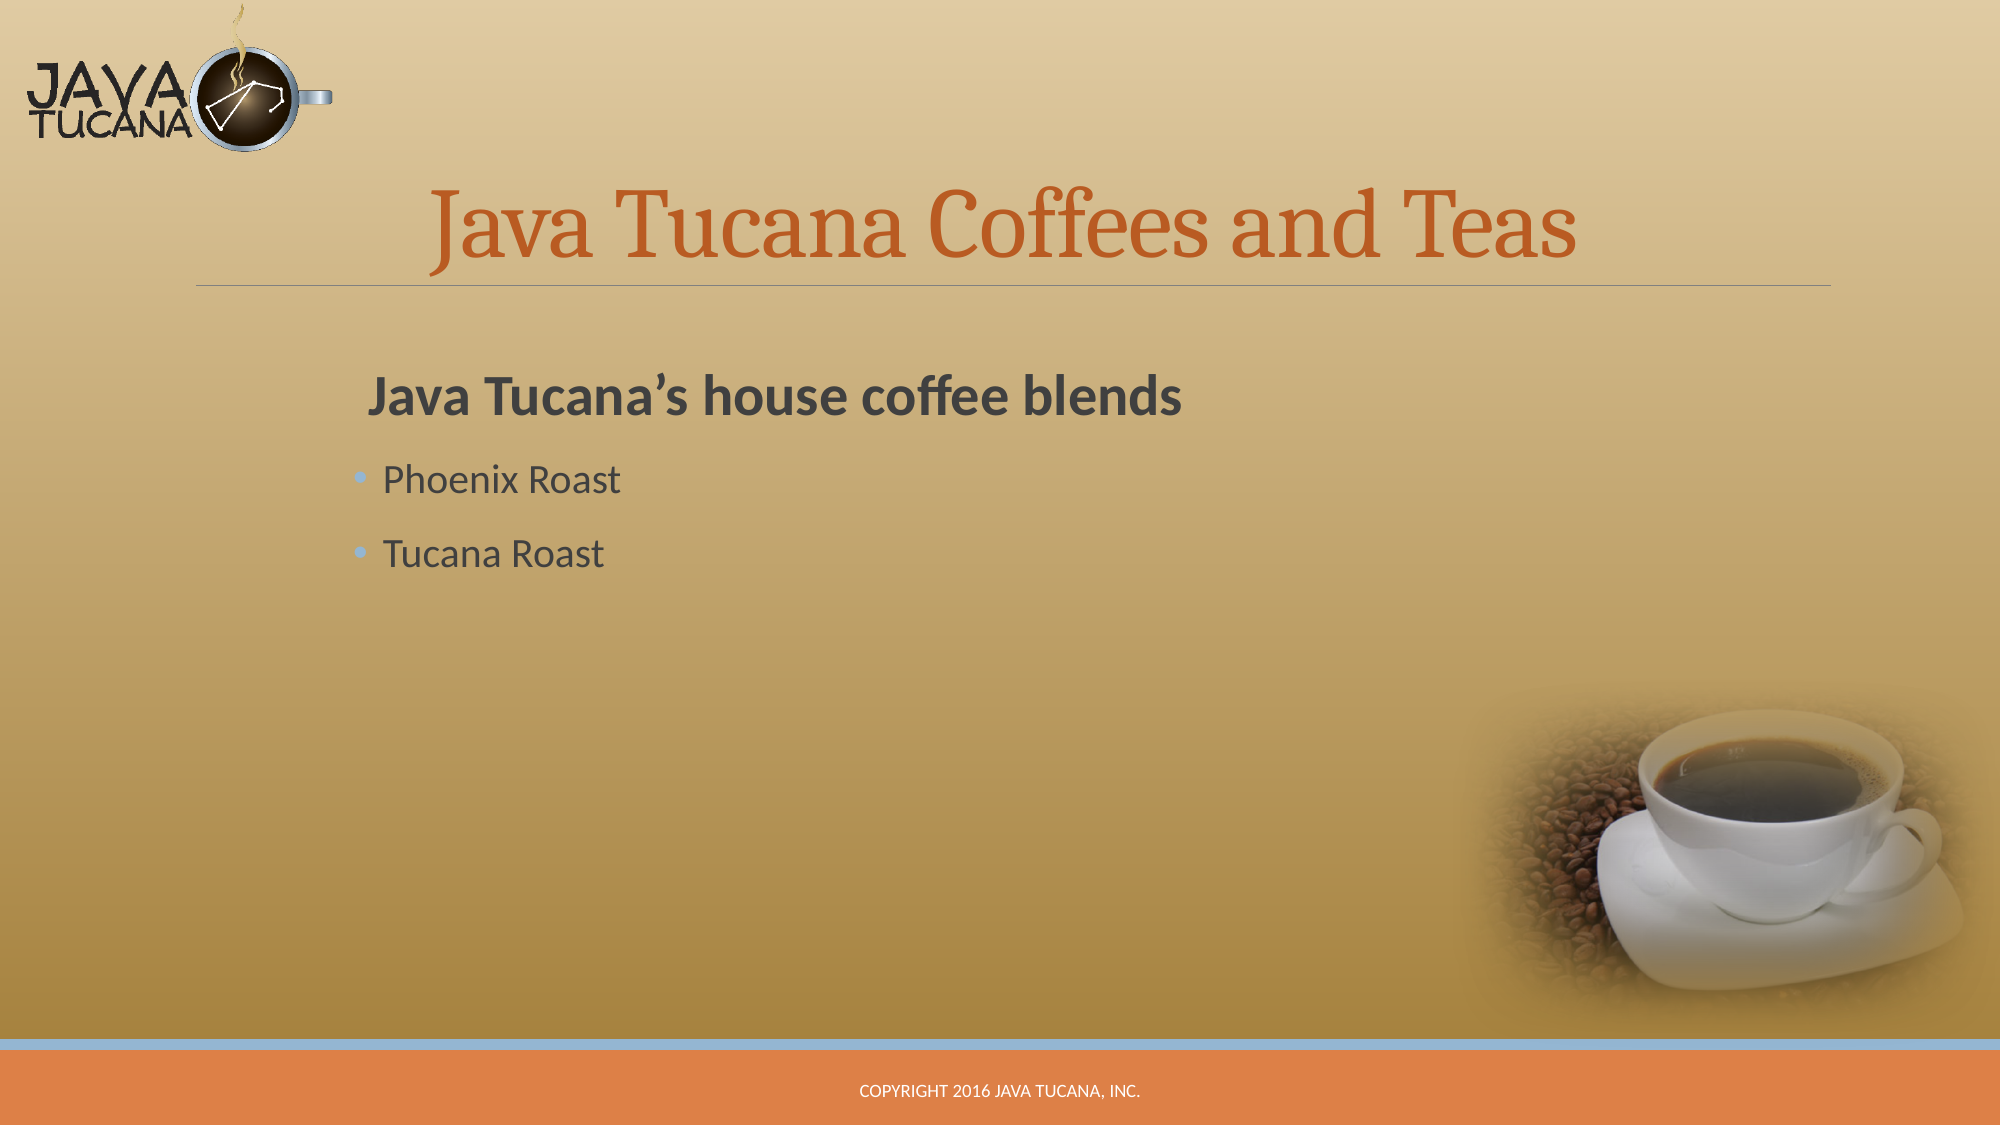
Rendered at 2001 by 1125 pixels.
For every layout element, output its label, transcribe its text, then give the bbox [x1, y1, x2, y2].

list Java Tucana’s house coffee blends Phoenix Roast Tucana Roast [353, 357, 1657, 1016]
footer Copyright 2016 Java Tucana, Inc. [604, 1059, 1396, 1120]
picture [1657, 806, 1863, 915]
title Java Tucana Coffees and Teas [180, 47, 1830, 285]
picture [13, 0, 341, 159]
